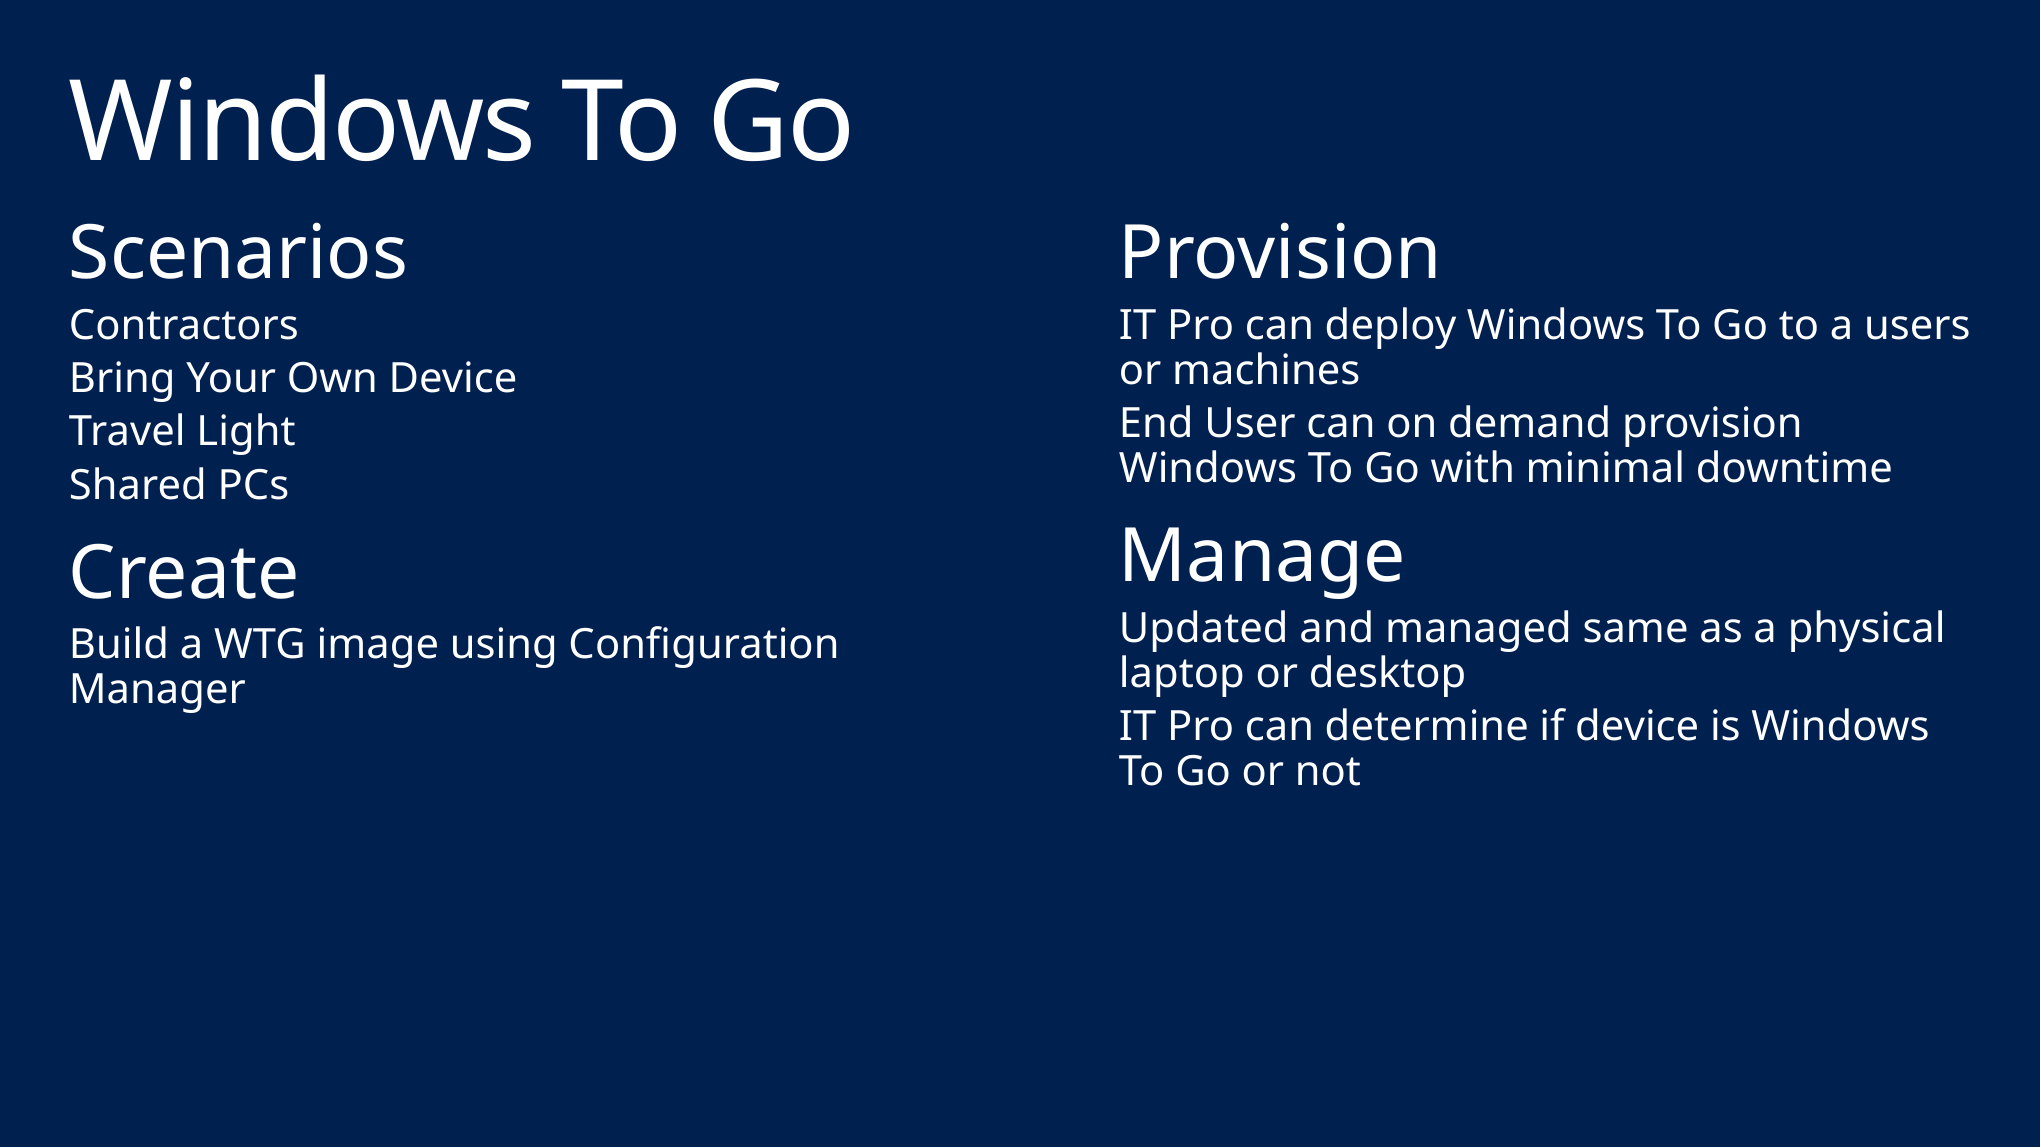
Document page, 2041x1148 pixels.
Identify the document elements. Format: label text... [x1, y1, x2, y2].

list Provision IT Pro can deploy Windows To Go to a users or machines End User can on demand provision Windows To Go with minimal downtime Manage Updated and managed same as a physical laptop or desktop IT Pro can determine if device is Windows To Go or not [1095, 198, 1996, 822]
list Scenarios Contractors Bring Your Own Device Travel Light Shared PCs Create Build a WTG image using Configuration Manager [45, 198, 946, 742]
title Windows To Go [45, 48, 1996, 200]
